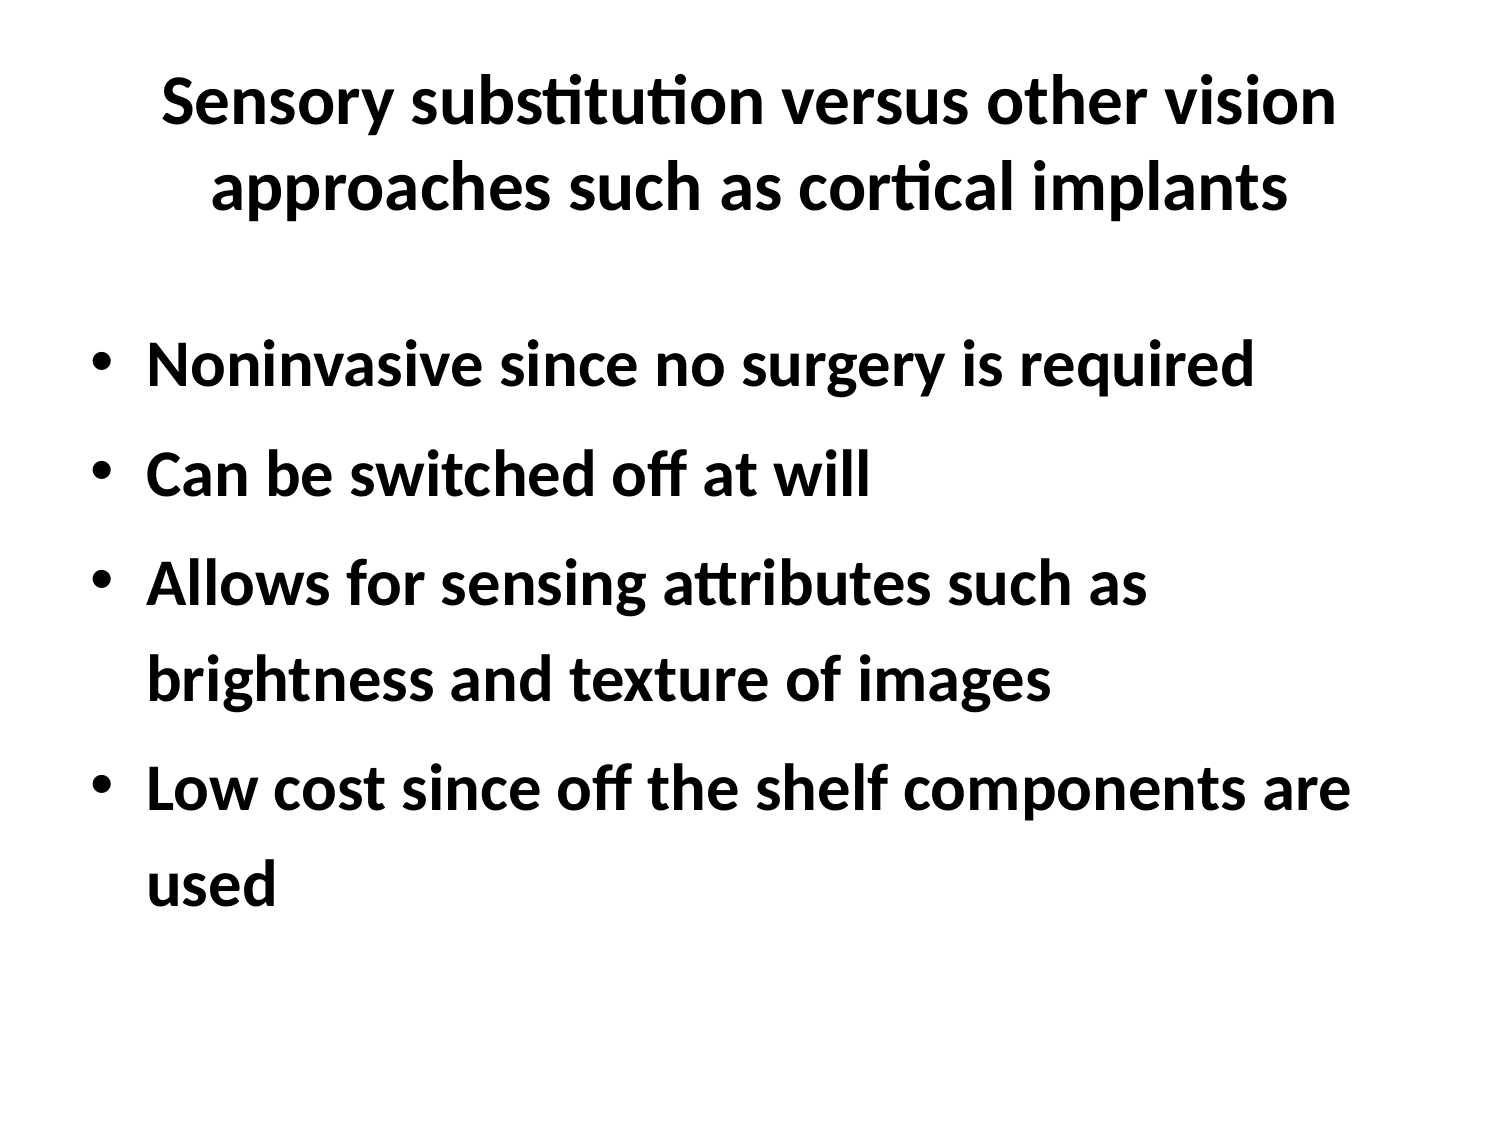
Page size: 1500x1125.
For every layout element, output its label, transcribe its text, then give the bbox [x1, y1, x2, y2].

list Noninvasive since no surgery is required Can be switched off at will Allows for sensing attributes such as brightness and texture of images Low cost since off the shelf components are used [74, 312, 1426, 1006]
title Sensory substitution versus other vision approaches such as cortical implants [74, 44, 1426, 233]
